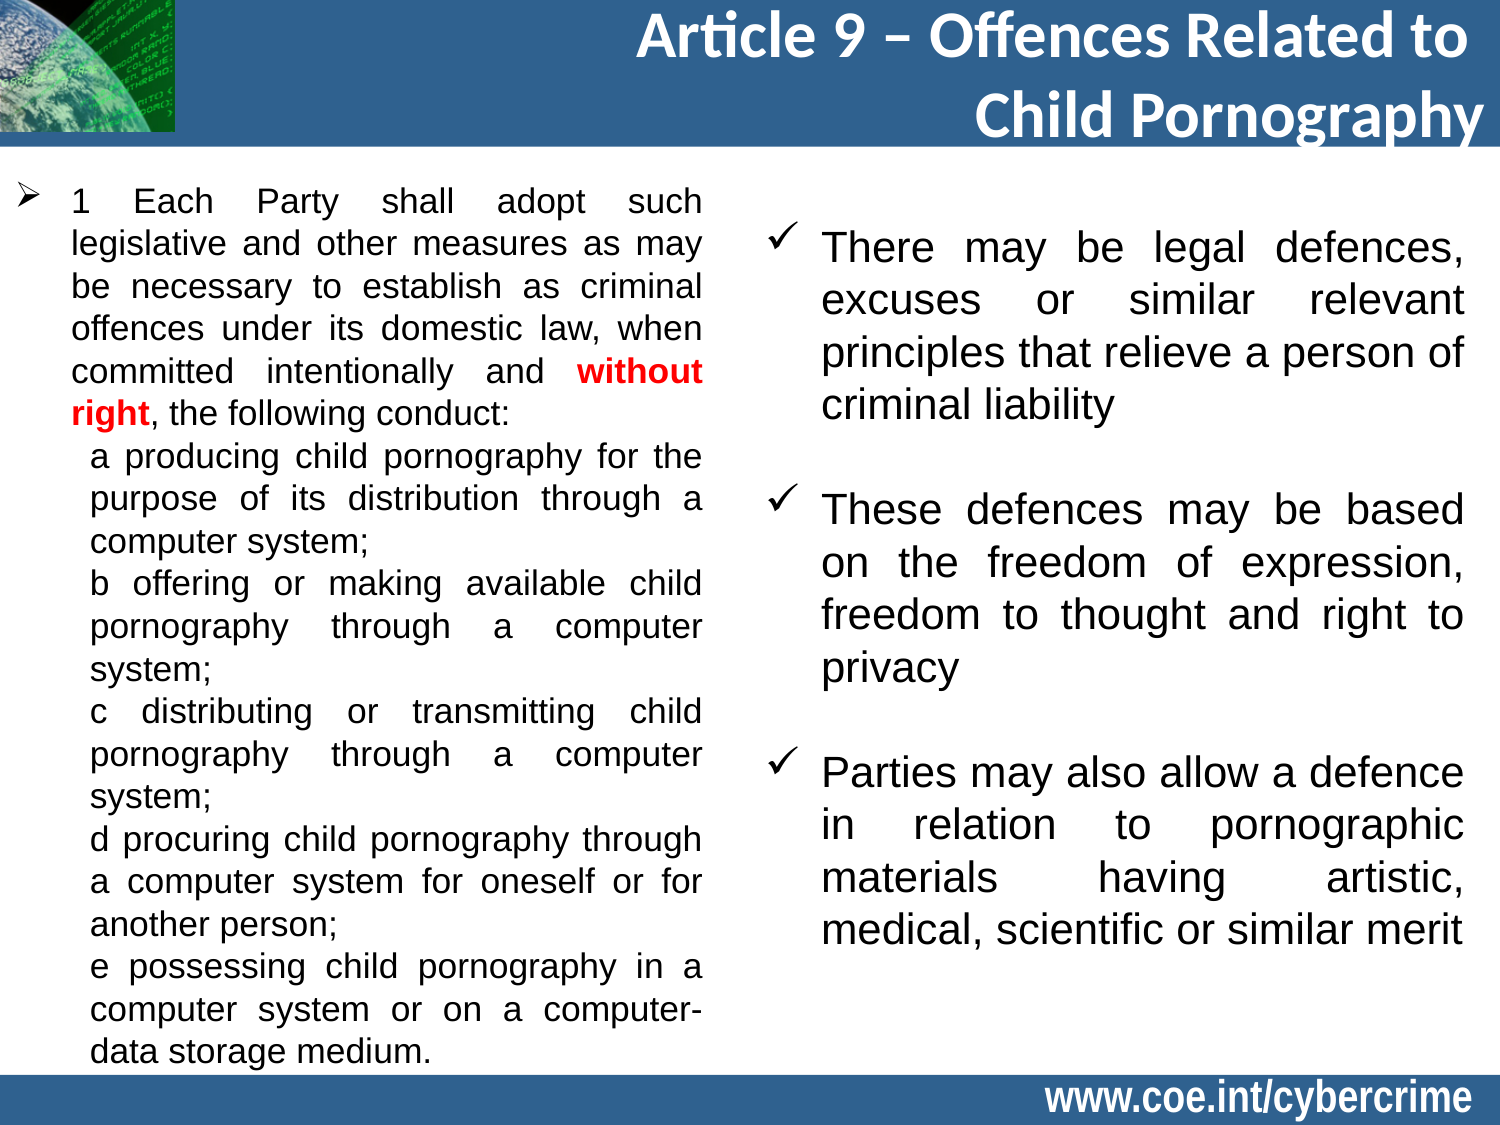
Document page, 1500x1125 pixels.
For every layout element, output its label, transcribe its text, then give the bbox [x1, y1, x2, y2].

text_box Article 9 – Offences Related to Child Pornography [0, 0, 1500, 149]
text_box www.coe.int/cybercrime [1030, 1059, 1500, 1125]
picture [0, 0, 175, 132]
text_box There may be legal defences, excuses or similar relevant principles that relieve a person of criminal liability These defences may be based on the freedom of expression, freedom to thought and right to privacy Parties may also allow a defence in relation to pornographic materials having artistic, medical, scientific or similar merit [749, 211, 1480, 961]
text_box [0, 1073, 1030, 1125]
text_box 1 Each Party shall adopt such legislative and other measures as may be necessary to establish as criminal offences under its domestic law, when committed intentionally and without right, the following conduct: a producing child pornography for the purpose of its distribution through a computer system; b offering or making available child pornography through a computer system; c distributing or transmitting child pornography through a computer system; d procuring child pornography through a computer system for oneself or for another person; e possessing child pornography in a computer system or on a computer-data storage medium. [0, 170, 718, 1079]
